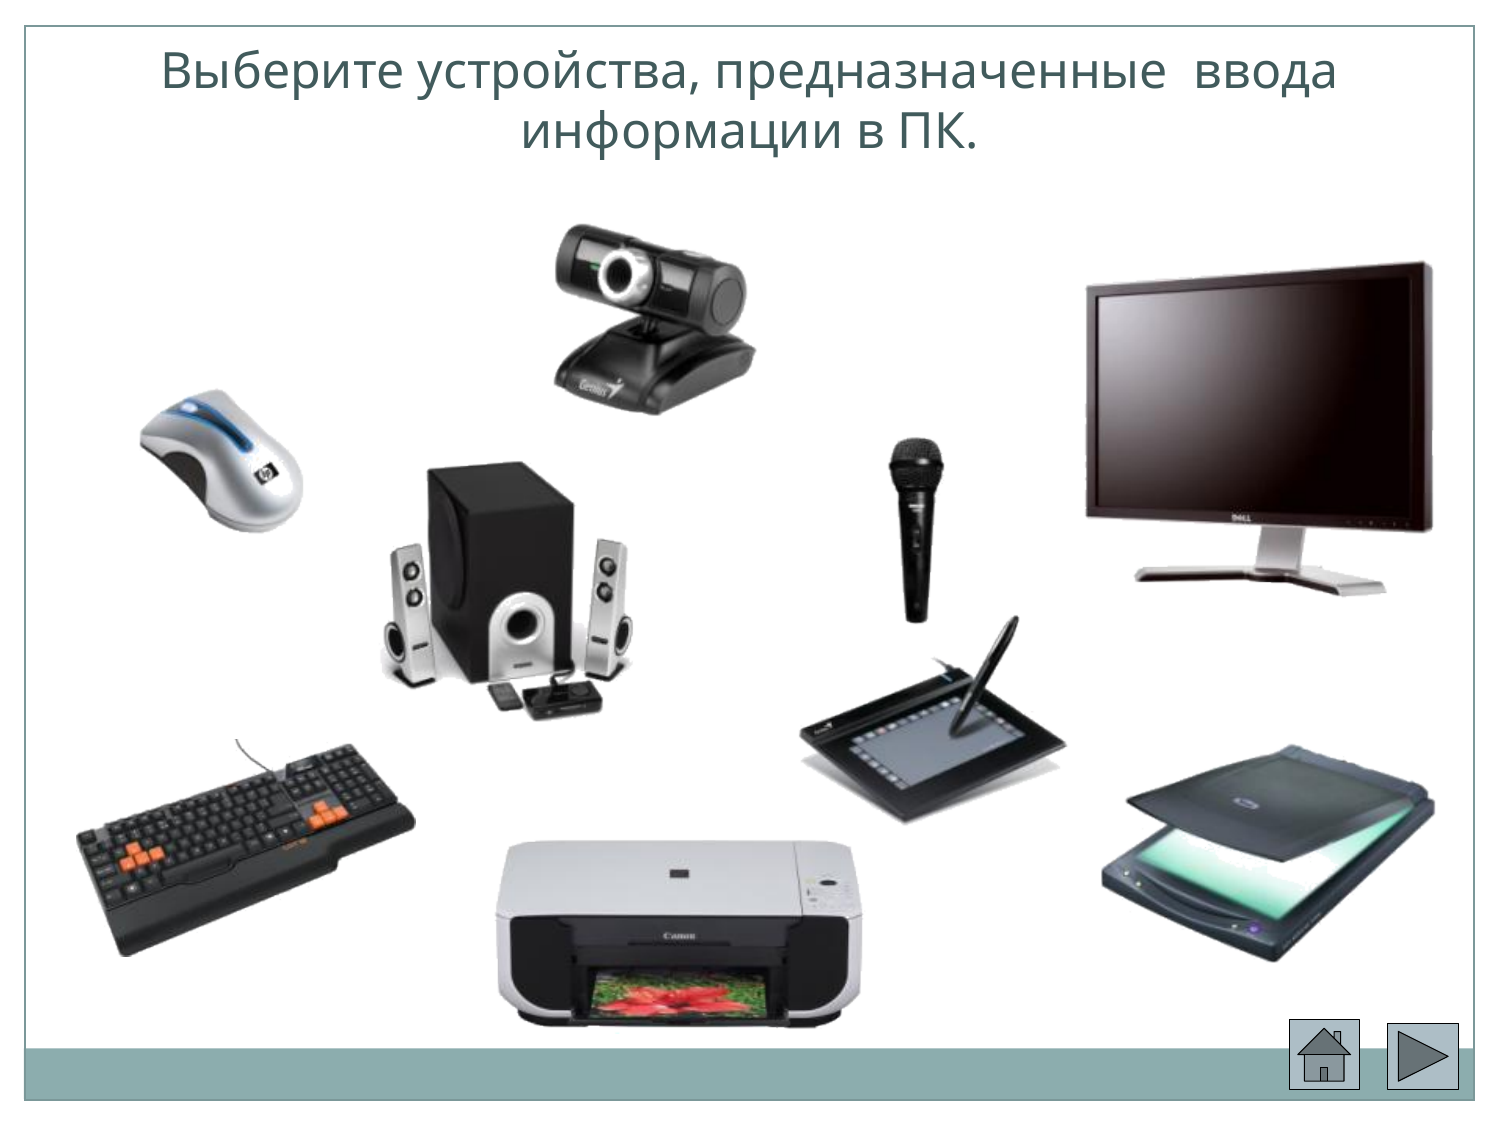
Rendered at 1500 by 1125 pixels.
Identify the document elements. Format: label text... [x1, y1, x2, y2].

text_box [1288, 1019, 1360, 1091]
picture [548, 219, 762, 421]
picture [76, 739, 416, 957]
picture [1080, 255, 1439, 603]
picture [359, 444, 660, 733]
picture [1092, 739, 1442, 974]
picture [135, 385, 310, 539]
picture [489, 420, 1081, 1034]
text_box Выберите устройства, предназначенные ввода информации в ПК. [123, 30, 1376, 166]
text_box [1387, 1022, 1460, 1090]
